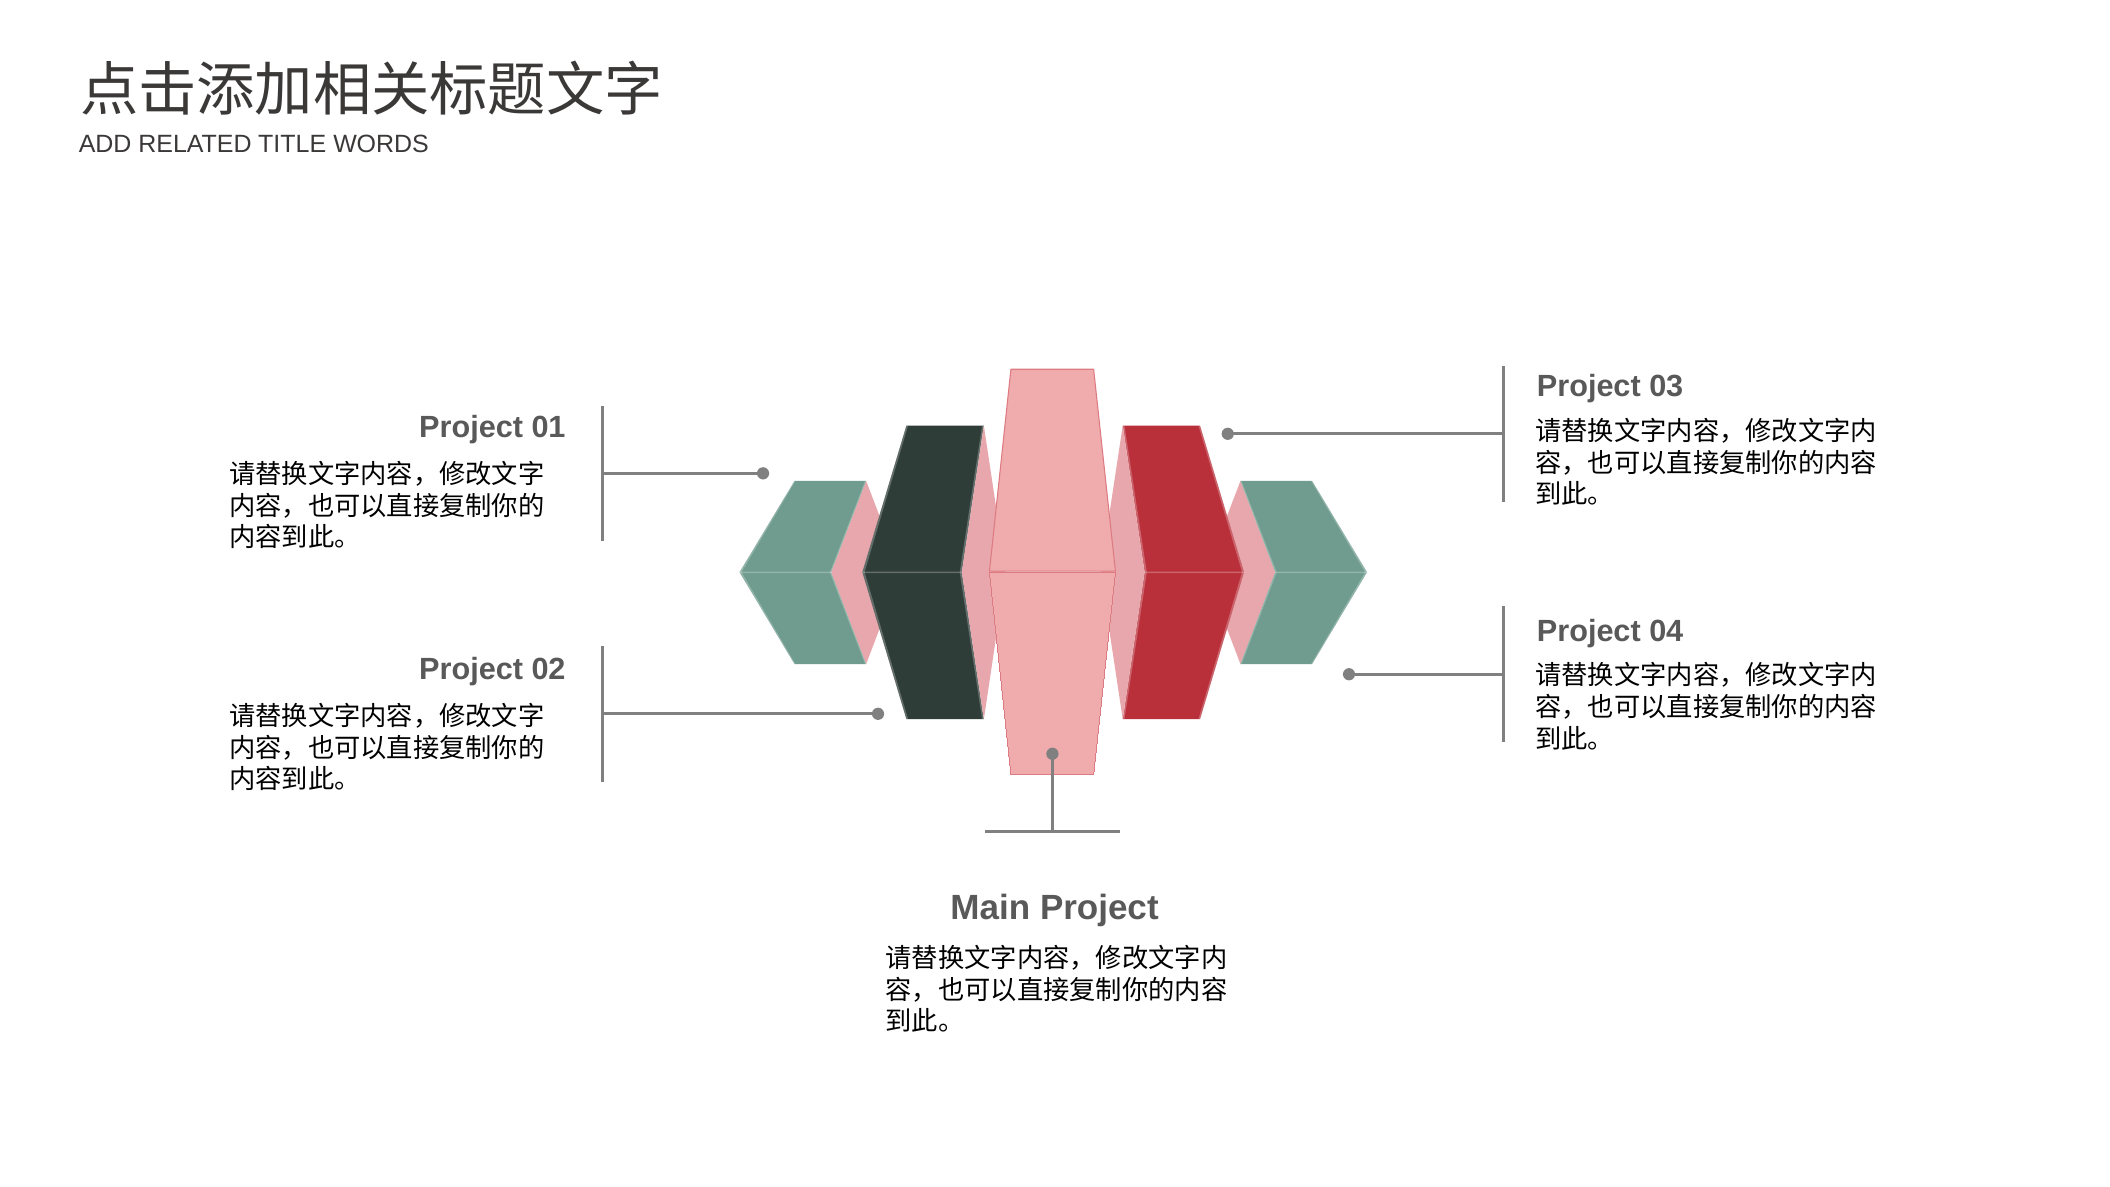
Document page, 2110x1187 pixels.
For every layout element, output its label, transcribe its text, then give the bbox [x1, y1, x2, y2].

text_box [1521, 361, 1911, 511]
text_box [862, 425, 989, 720]
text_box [601, 405, 764, 542]
text_box ADD RELATED TITLE WORDS [62, 119, 446, 166]
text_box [1349, 606, 1505, 743]
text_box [601, 645, 879, 782]
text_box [1227, 365, 1505, 502]
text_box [1116, 370, 1244, 775]
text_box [1521, 606, 1911, 755]
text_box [739, 480, 862, 645]
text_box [1244, 502, 1367, 665]
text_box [989, 369, 1116, 775]
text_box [191, 402, 582, 554]
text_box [191, 644, 582, 795]
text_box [1013, 724, 1092, 861]
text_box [870, 876, 1245, 1045]
text_box 点击添加相关标题文字 [64, 43, 679, 130]
